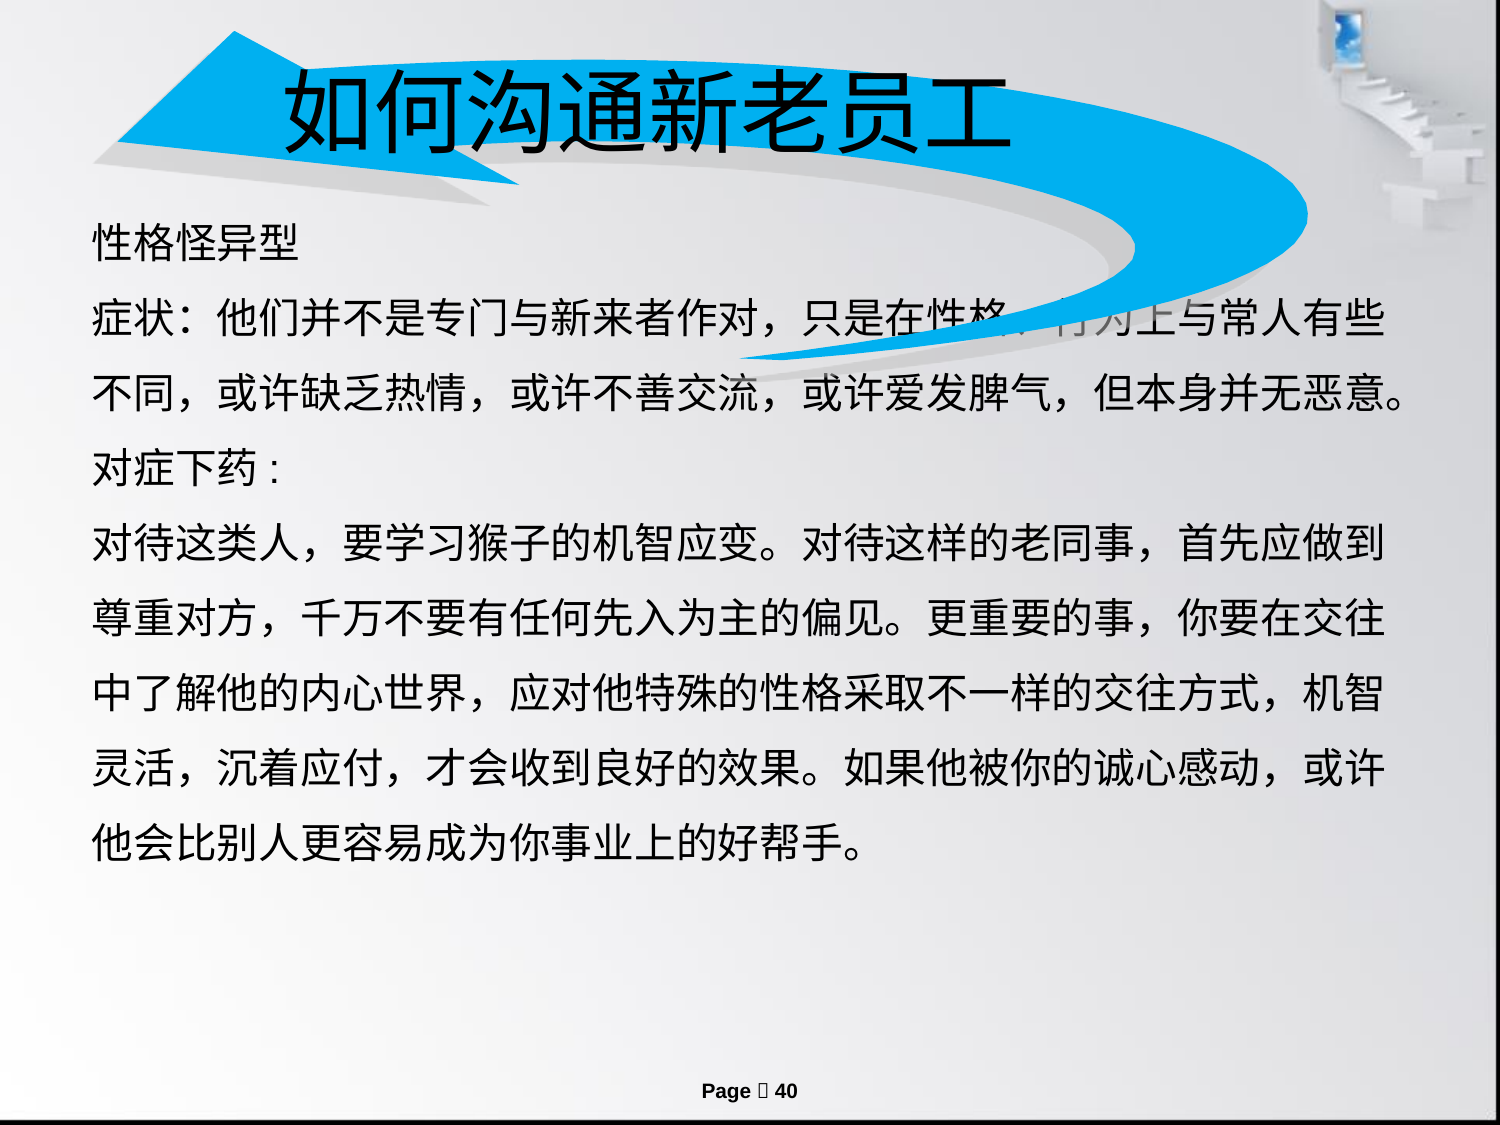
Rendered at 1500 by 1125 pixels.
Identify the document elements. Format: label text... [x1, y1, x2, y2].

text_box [117, 30, 1309, 361]
list 性格怪异型 症状：他们并不是专门与新来者作对，只是在性格、行为上与常人有些不同，或许缺乏热情，或许不善交流，或许爱发脾气，但本身并无恶意。 对症下药: 对待这类人，要学习猴子的机智应变。对待这样的老同事，首先应做到尊重对方，千万不要有任何先入为主的偏见。更重要的事，你要在交往中了解他的内心世界，应对他特殊的性格采取不一样的交往方式，机智灵活，沉着应付，才会收到良好的效果。如果他被你的诚心感动，或许他会比别人更容易成为你事业上的好帮手。 [76, 184, 1424, 1036]
picture [0, 0, 1500, 1125]
